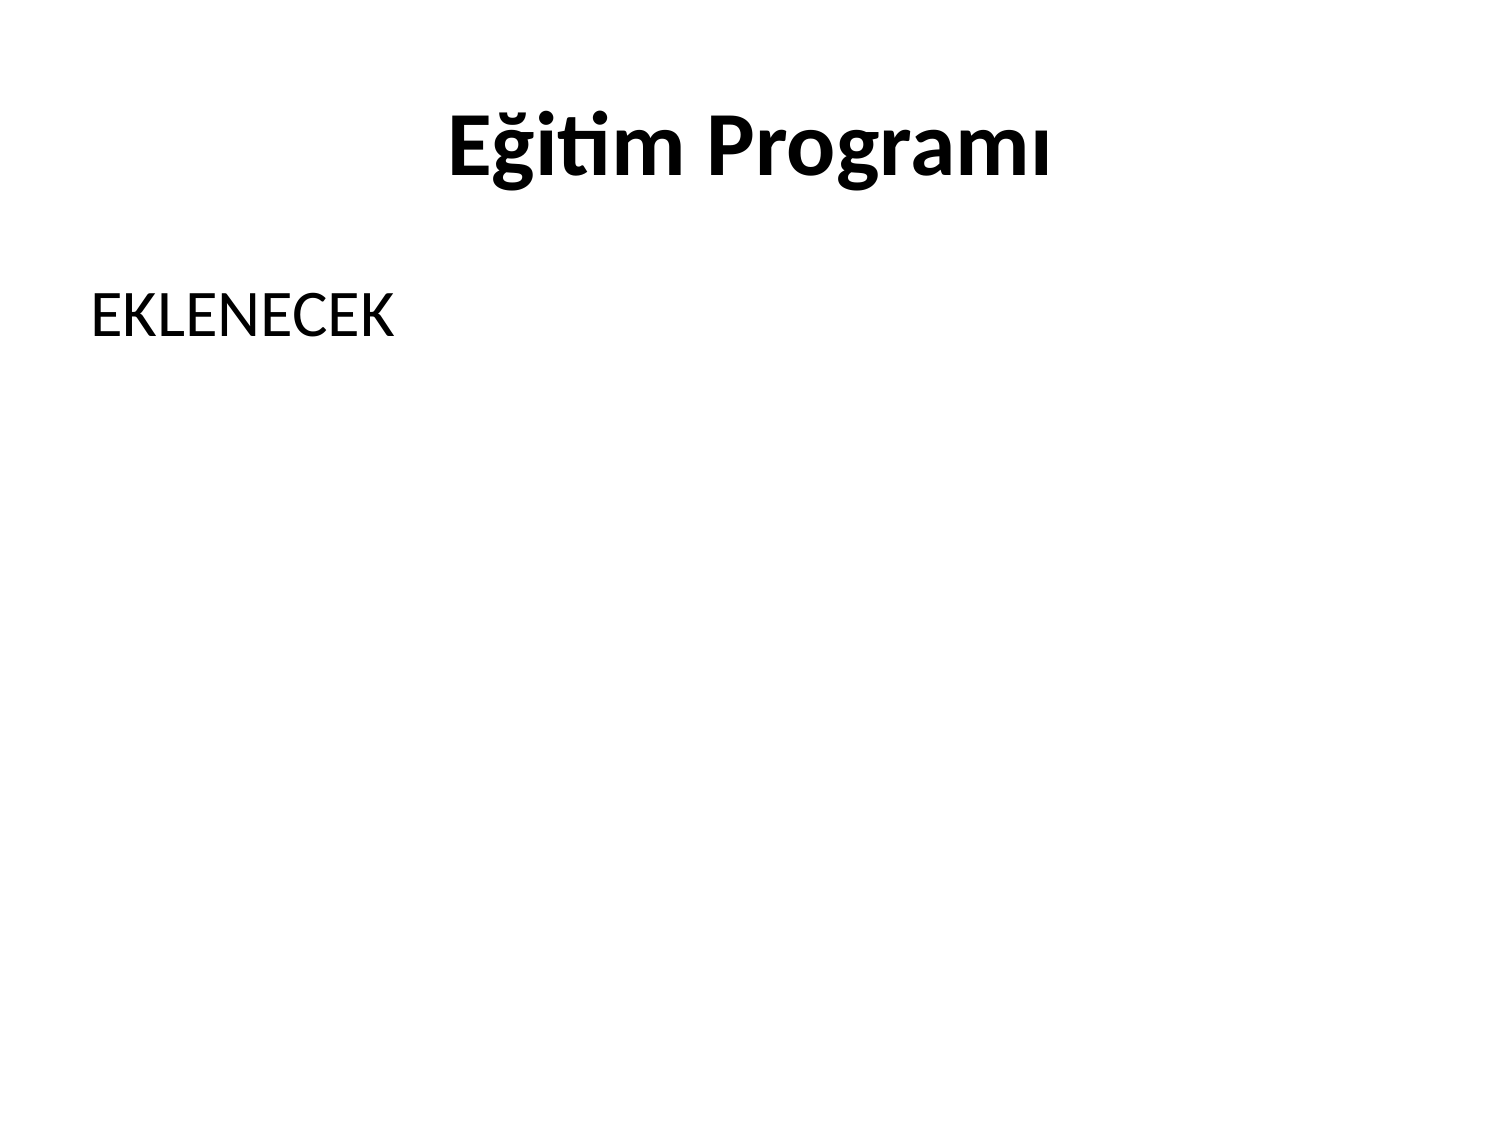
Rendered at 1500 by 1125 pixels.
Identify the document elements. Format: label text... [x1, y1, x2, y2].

list EKLENECEK [75, 262, 1425, 1005]
title Eğitim Programı [75, 45, 1425, 233]
